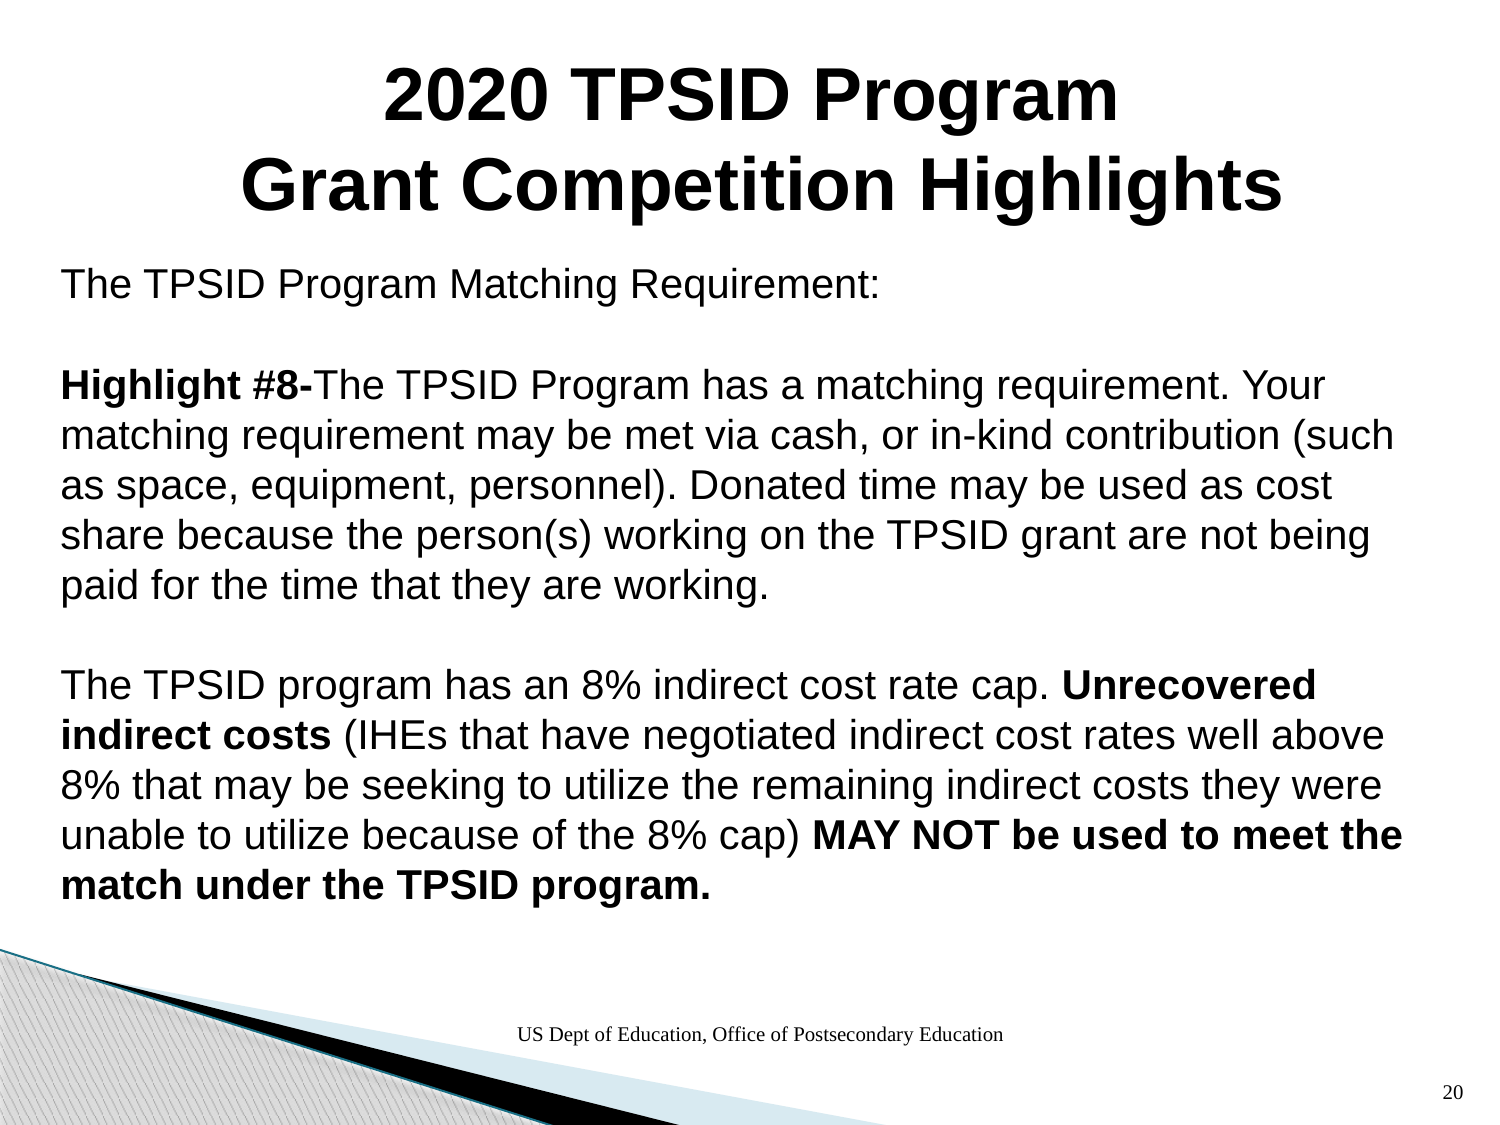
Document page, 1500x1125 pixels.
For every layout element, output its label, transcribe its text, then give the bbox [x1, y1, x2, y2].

title 2020 TPSID Program Grant Competition Highlights [87, 37, 1438, 241]
slide_number 20 [1418, 1051, 1479, 1112]
text_box The TPSID Program Matching Requirement: Highlight #8-The TPSID Program has a matching requirement. Your matching requirement may be met via cash, or in-kind contribution (such as space, equipment, personnel). Donated time may be used as cost share because the person(s) working on the TPSID grant are not being paid for the time that they are working. The TPSID program has an 8% indirect cost rate cap. Unrecovered indirect costs (IHEs that have negotiated indirect cost rates well above 8% that may be seeking to utilize the remaining indirect costs they were unable to utilize because of the 8% cap) MAY NOT be used to meet the match under the TPSID program. [45, 249, 1446, 1095]
